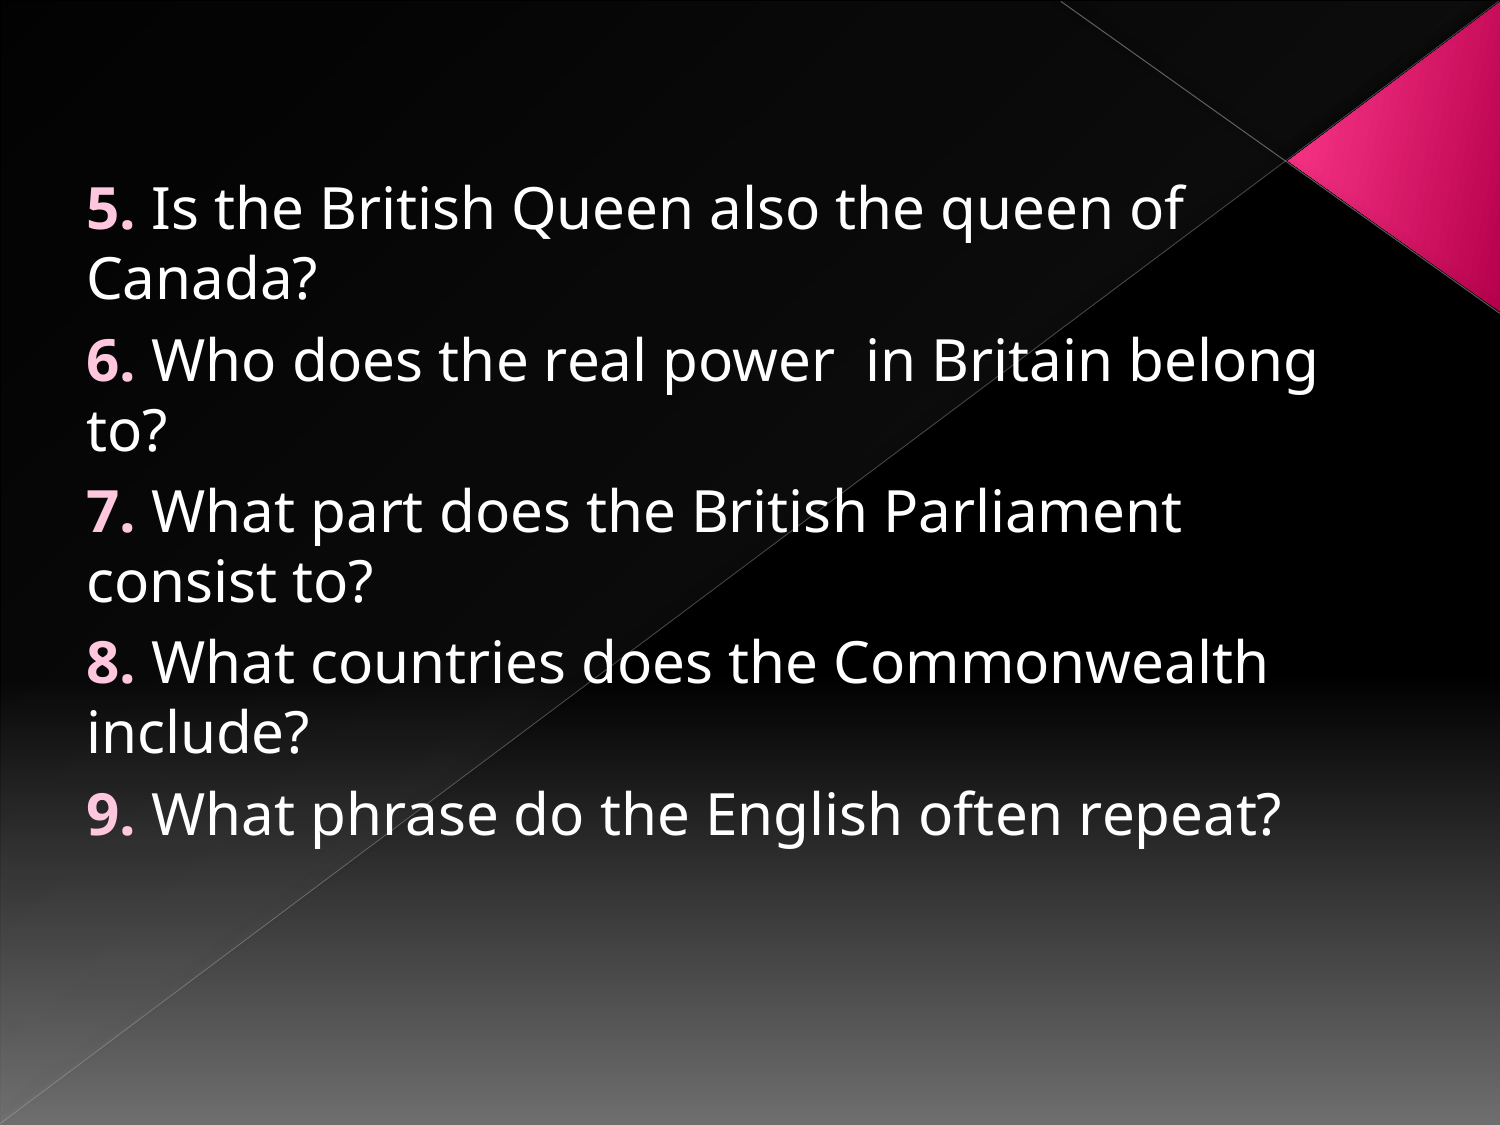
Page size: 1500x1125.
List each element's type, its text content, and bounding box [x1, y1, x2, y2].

list 5. Is the British Queen also the queen of Canada? 6. Who does the real power in Britain belong to? 7. What part does the British Parliament consist to? 8. What countries does the Commonwealth include? 9. What phrase do the English often repeat? [62, 164, 1395, 997]
